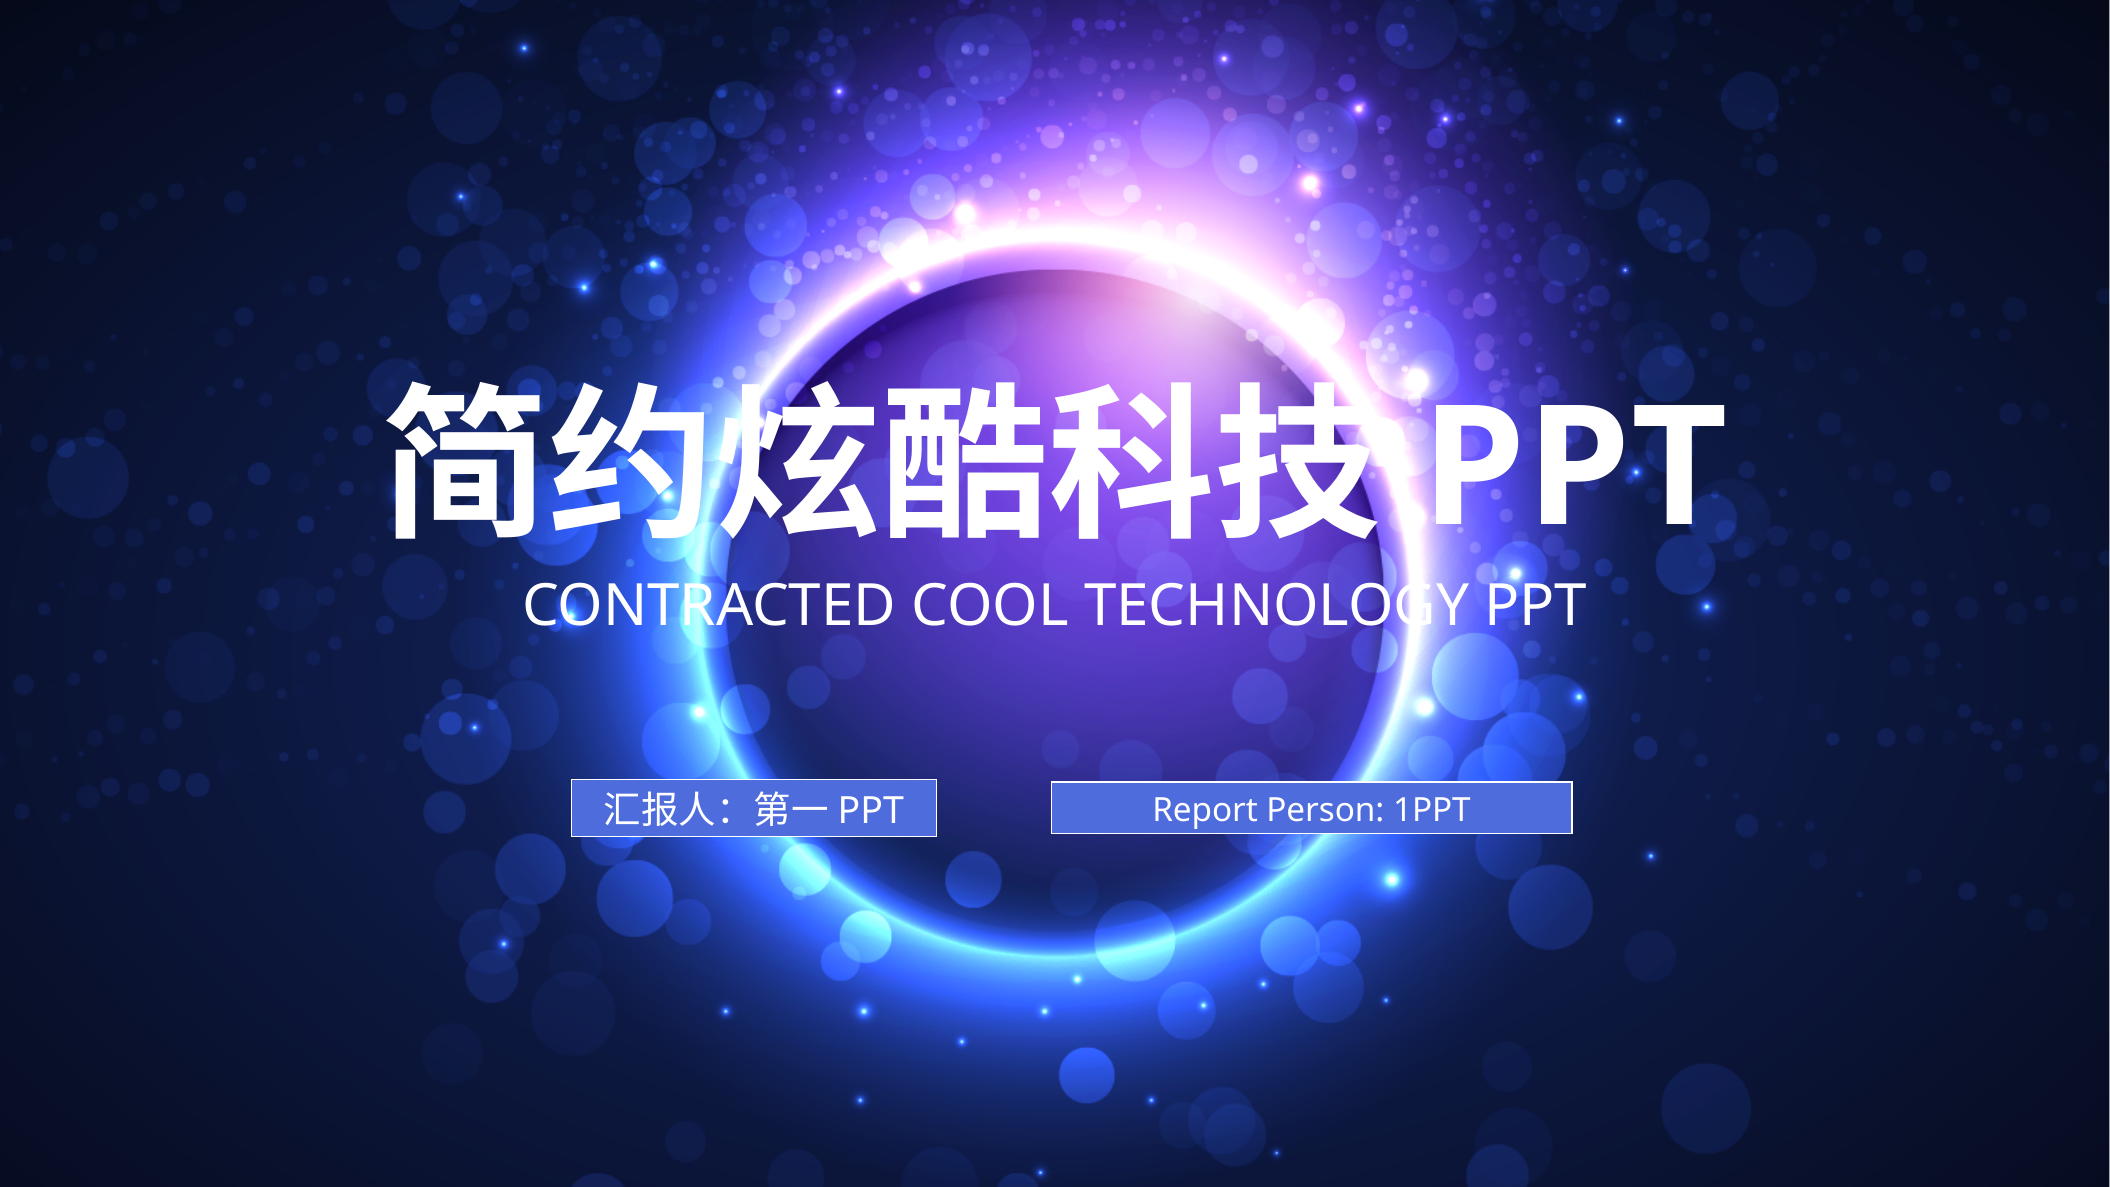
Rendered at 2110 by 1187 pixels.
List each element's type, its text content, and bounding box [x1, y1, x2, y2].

text_box 简约炫酷科技PPT [350, 357, 1760, 558]
text_box CONTRACTED COOL TECHNOLOGY PPT [487, 567, 1622, 638]
text_box 汇报人：第一PPT [571, 779, 937, 837]
text_box Report Person: 1PPT [1051, 781, 1572, 834]
text_box [0, 0, 2110, 1187]
